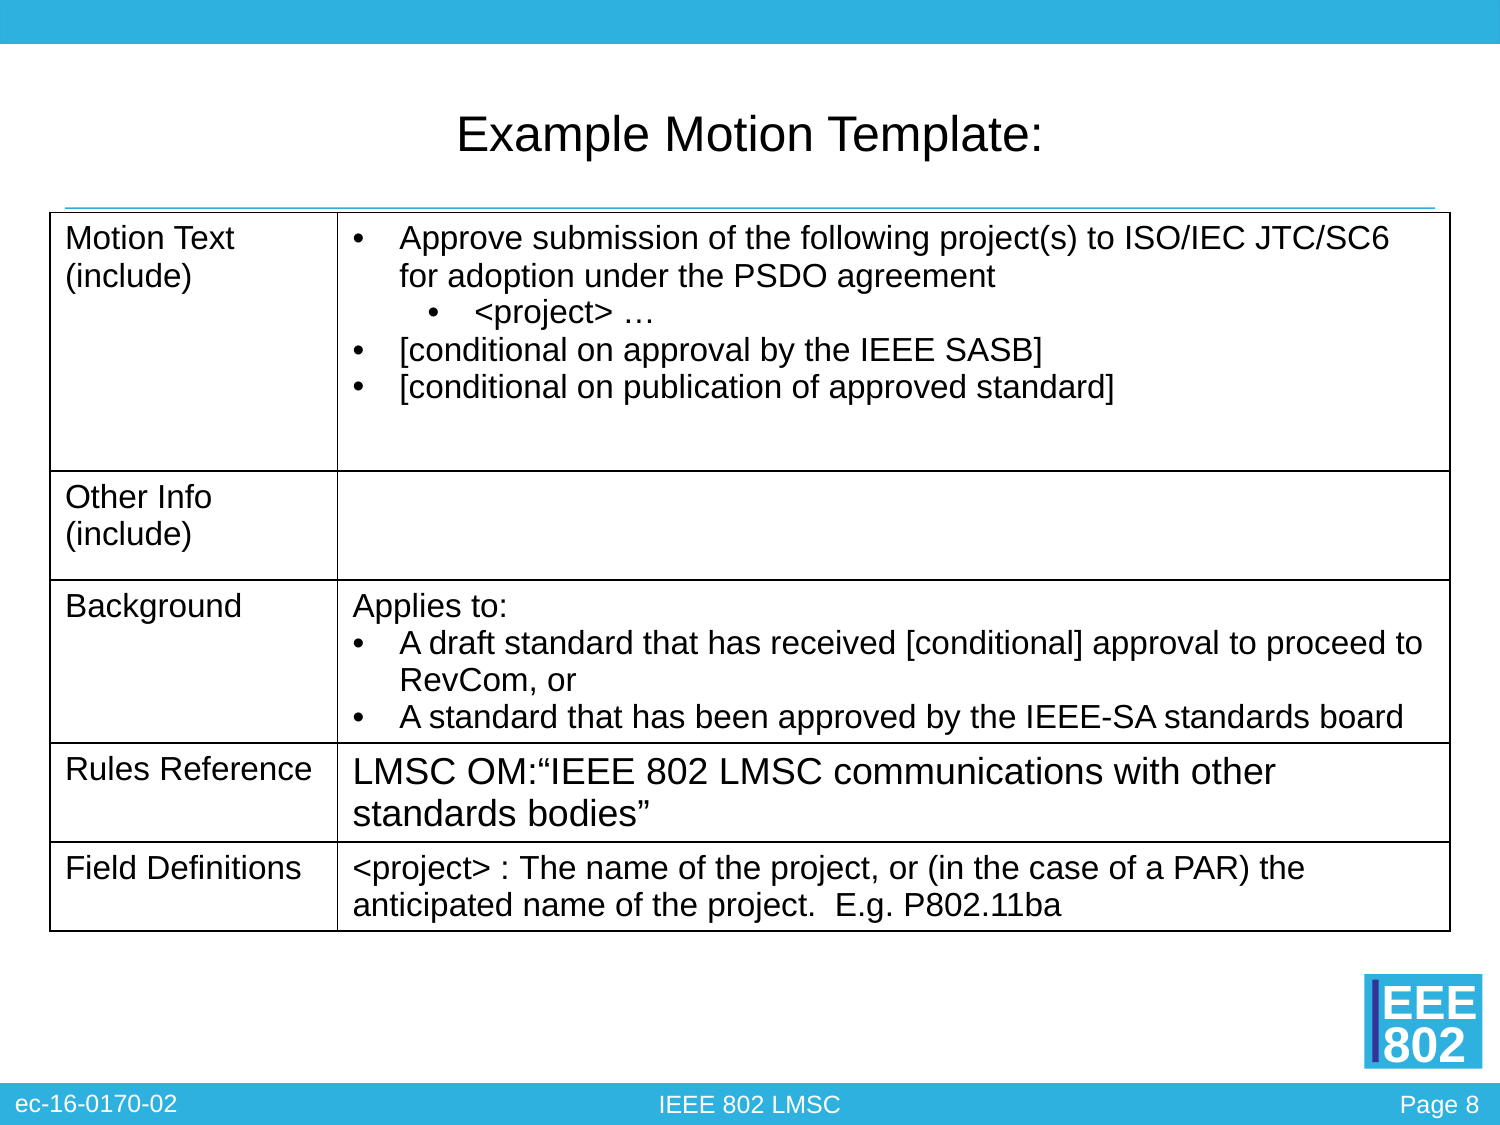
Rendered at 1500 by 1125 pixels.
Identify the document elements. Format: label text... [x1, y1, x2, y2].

table_cell LMSC OM:“IEEE 802 LMSC communications with other standards bodies” [338, 744, 1449, 841]
table_cell Background [51, 581, 337, 742]
table_cell <project> : The name of the project, or (in the case of a PAR) the anticipated name of the project. E.g. P802.11ba [338, 843, 1449, 930]
title Example Motion Template: [75, 66, 1425, 197]
table_header Approve submission of the following project(s) to ISO/IEC JTC/SC6 for adoption under the PSDO agreement <project> … [conditional on approval by the IEEE SASB] [conditional on publication of approved standard] [338, 213, 1449, 470]
table_cell [338, 472, 1449, 579]
table_cell Rules Reference [51, 744, 337, 841]
table_cell Other Info (include) [51, 472, 337, 579]
table_cell Field Definitions [51, 843, 337, 930]
table_cell Applies to: A draft standard that has received [conditional] approval to proceed to RevCom, or A standard that has been approved by the IEEE-SA standards board [338, 581, 1449, 742]
table_header Motion Text (include) [51, 213, 337, 470]
